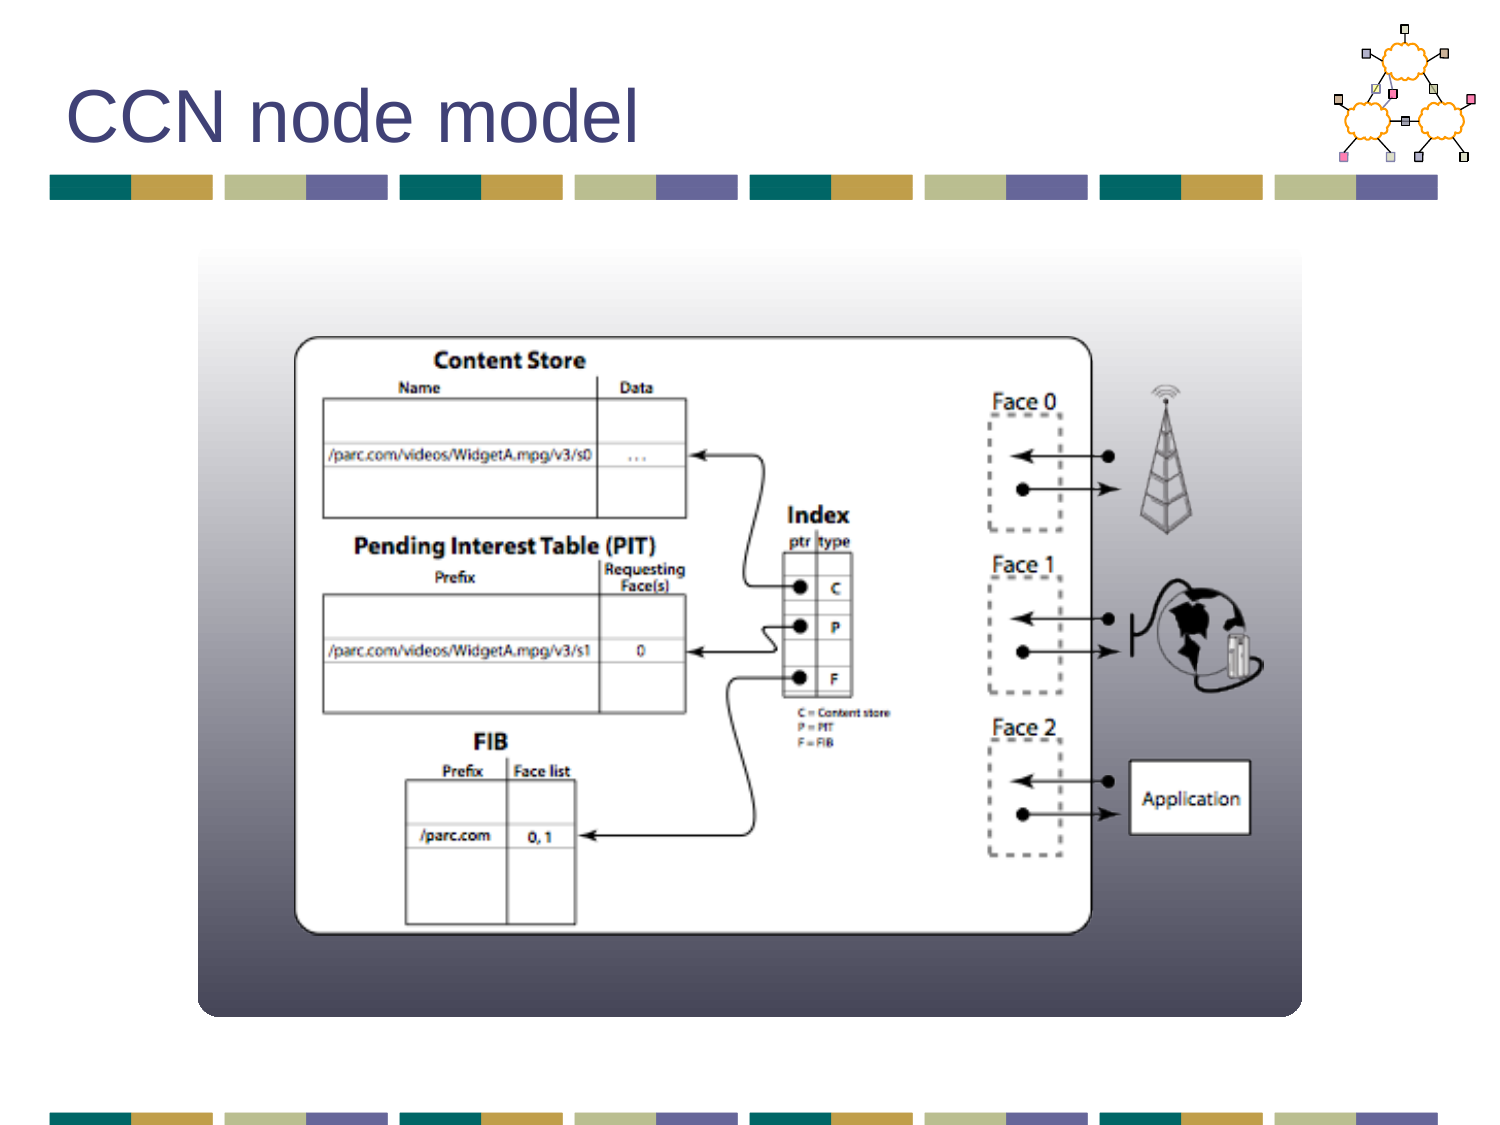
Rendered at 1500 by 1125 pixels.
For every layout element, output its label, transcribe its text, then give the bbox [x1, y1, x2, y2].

title CCN node model [50, 62, 1438, 163]
picture [294, 336, 1265, 937]
text_box [197, 240, 1303, 1017]
